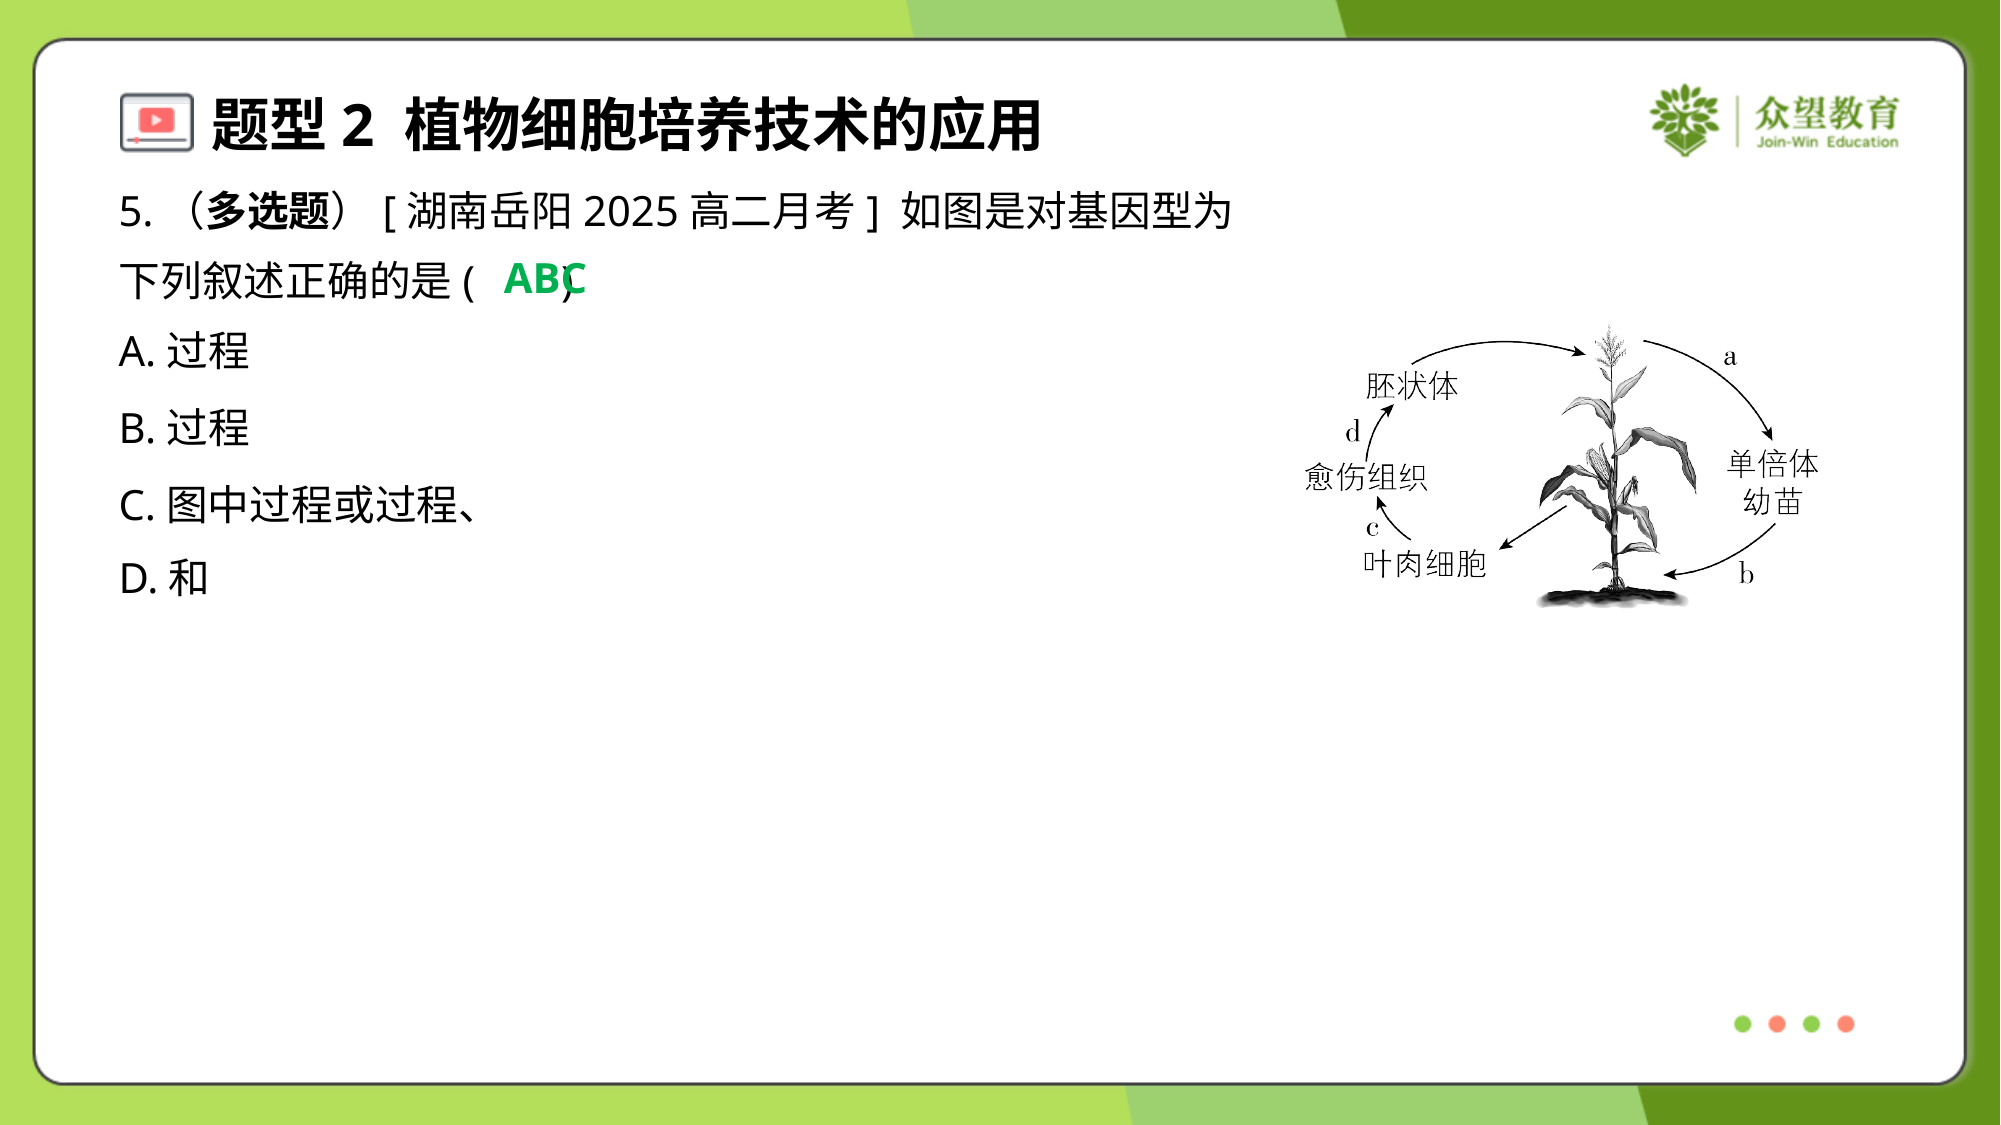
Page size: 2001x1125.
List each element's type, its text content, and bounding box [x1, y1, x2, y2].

picture [0, 0, 2000, 1125]
text_box ABC [486, 231, 605, 296]
